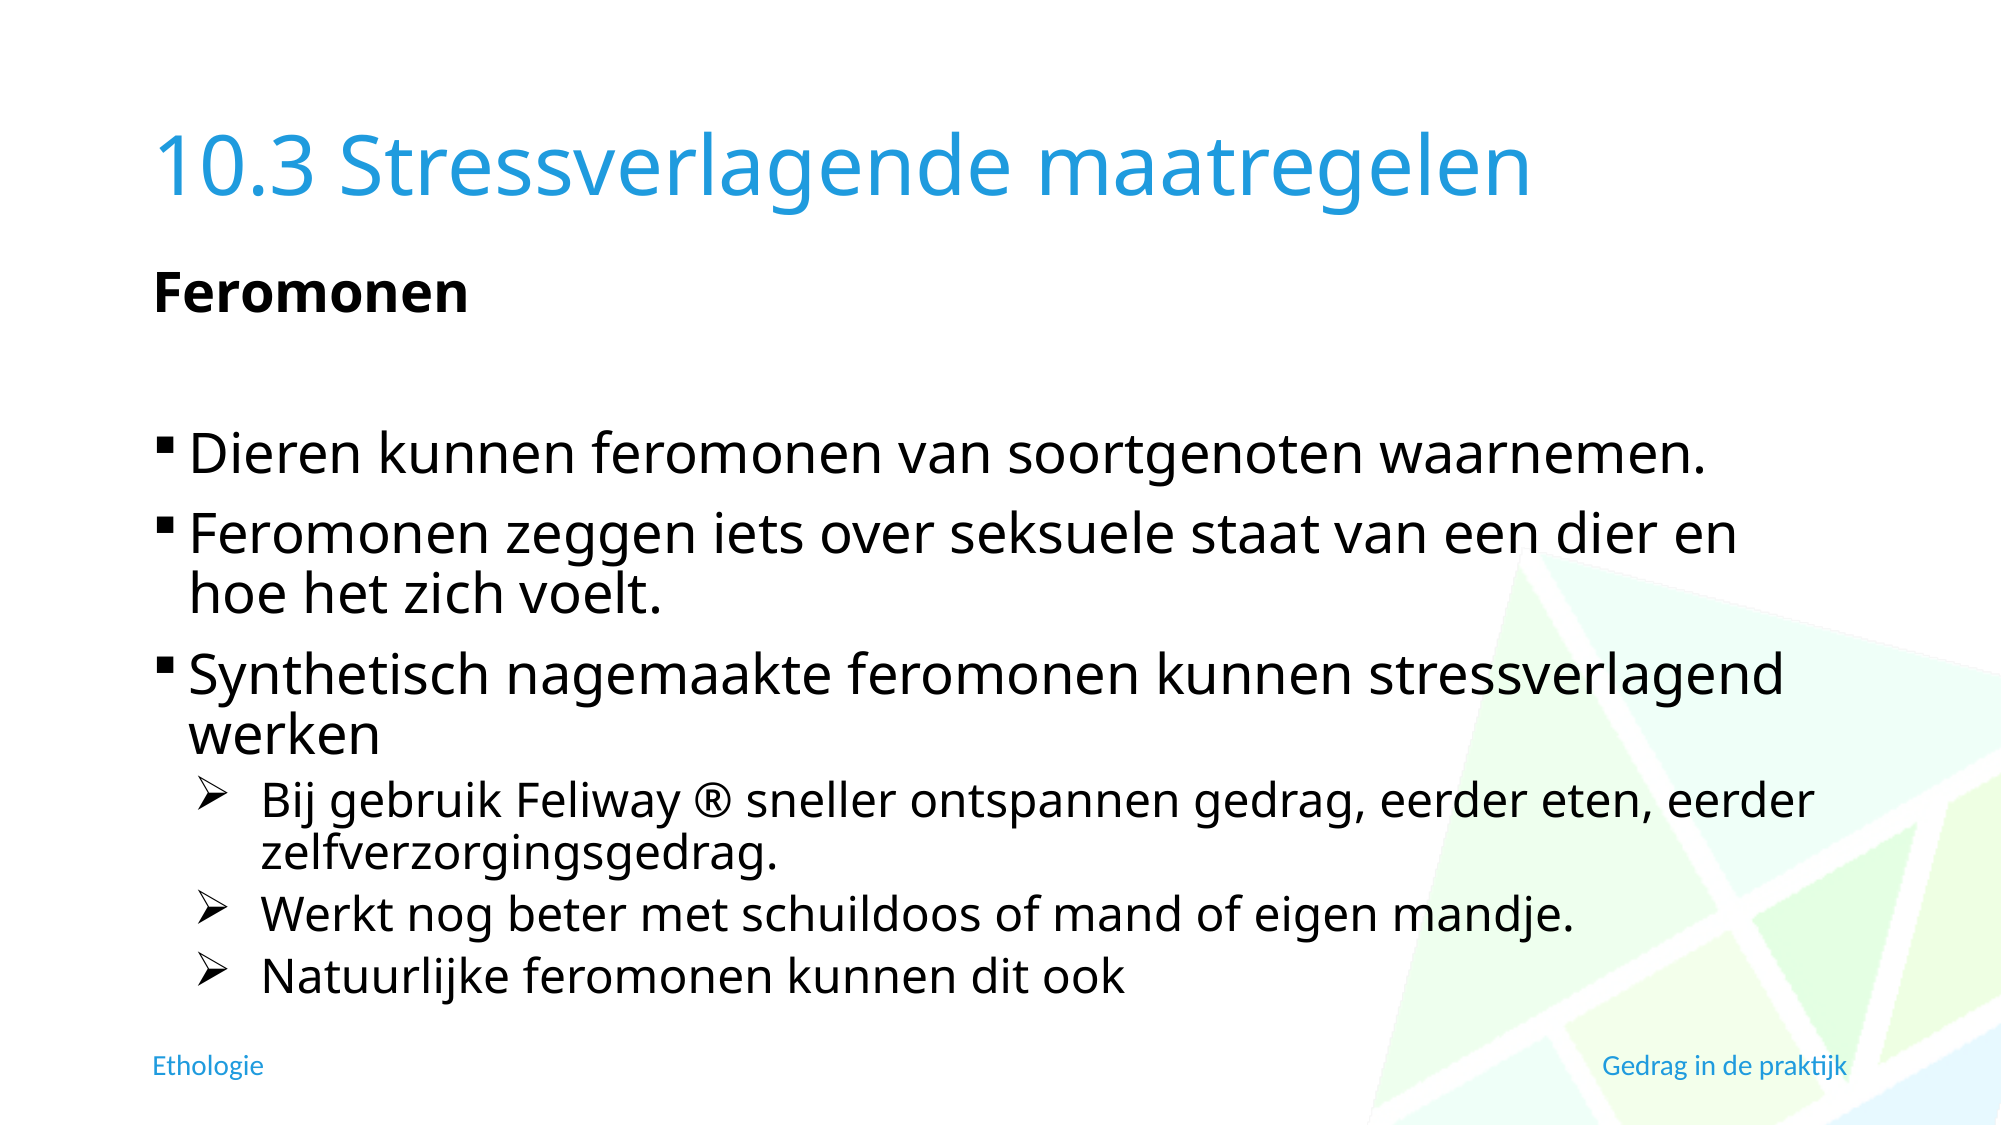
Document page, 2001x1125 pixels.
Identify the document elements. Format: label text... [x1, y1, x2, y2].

list Ethologie [137, 1042, 588, 1103]
title 10.3 Stressverlagende maatregelen [137, 59, 1863, 257]
list Feromonen Dieren kunnen feromonen van soortgenoten waarnemen. Feromonen zeggen iets over seksuele staat van een dier en hoe het zich voelt. Synthetisch nagemaakte feromonen kunnen stressverlagend werken Bij gebruik Feliway ® sneller ontspannen gedrag, eerder eten, eerder zelfverzorgingsgedrag. Werkt nog beter met schuildoos of mand of eigen mandje. Natuurlijke feromonen kunnen dit ook [137, 257, 1863, 1014]
list Gedrag in de praktijk [1412, 1042, 1863, 1103]
